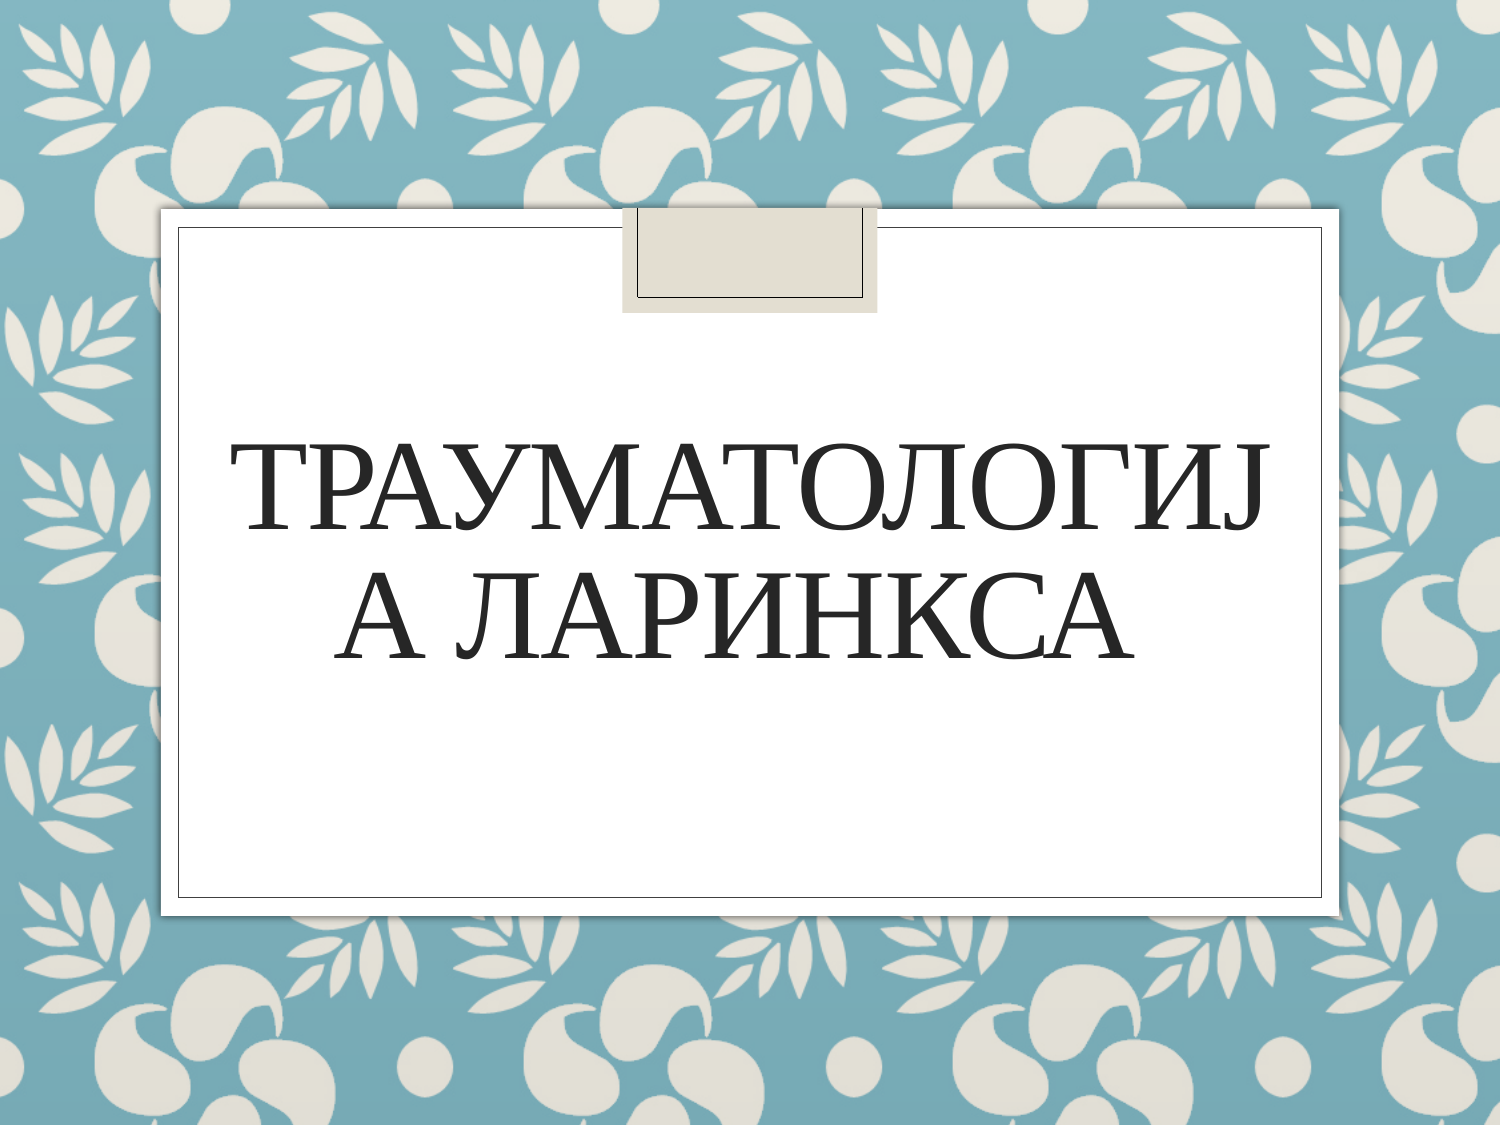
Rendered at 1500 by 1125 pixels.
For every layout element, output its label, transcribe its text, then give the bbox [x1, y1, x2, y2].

title Трауматологија ларинкса [192, 343, 1308, 769]
